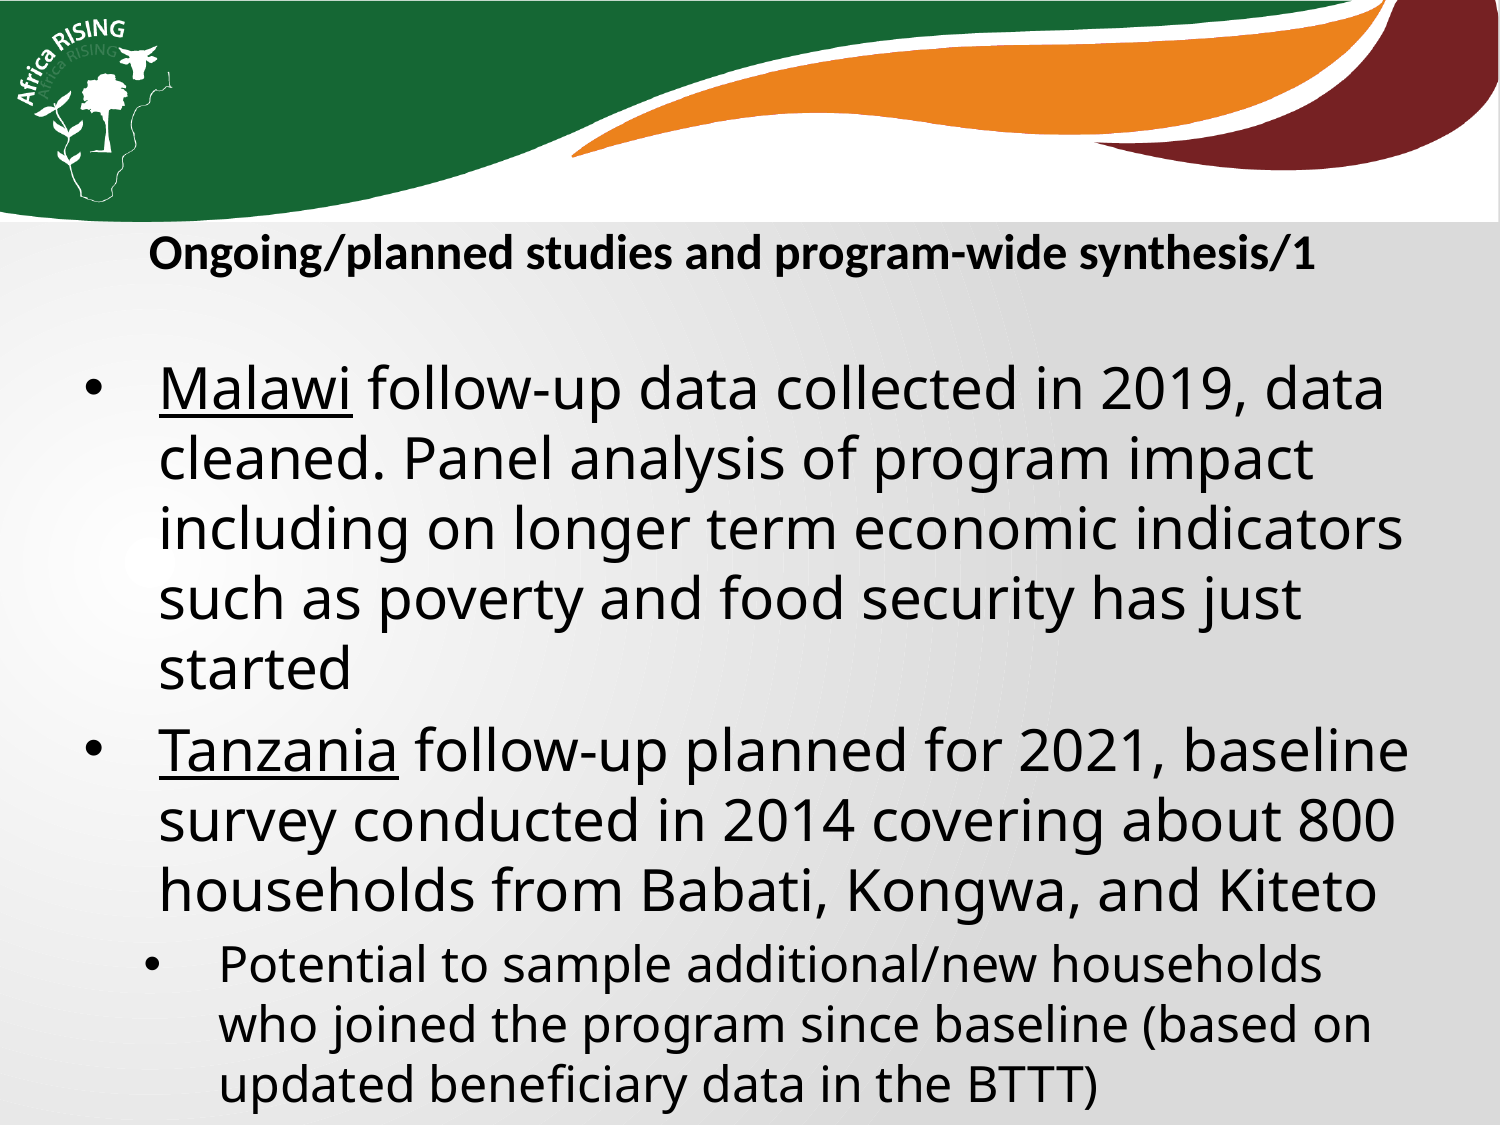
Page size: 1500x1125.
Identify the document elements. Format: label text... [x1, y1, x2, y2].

picture [0, 0, 1499, 212]
text_box Ongoing/planned studies and program-wide synthesis/1 [0, 212, 1500, 325]
list Malawi follow-up data collected in 2019, data cleaned. Panel analysis of program impact including on longer term economic indicators such as poverty and food security has just started Tanzania follow-up planned for 2021, baseline survey conducted in 2014 covering about 800 households from Babati, Kongwa, and Kiteto Potential to sample additional/new households who joined the program since baseline (based on updated beneficiary data in the BTTT) [50, 343, 1450, 1100]
